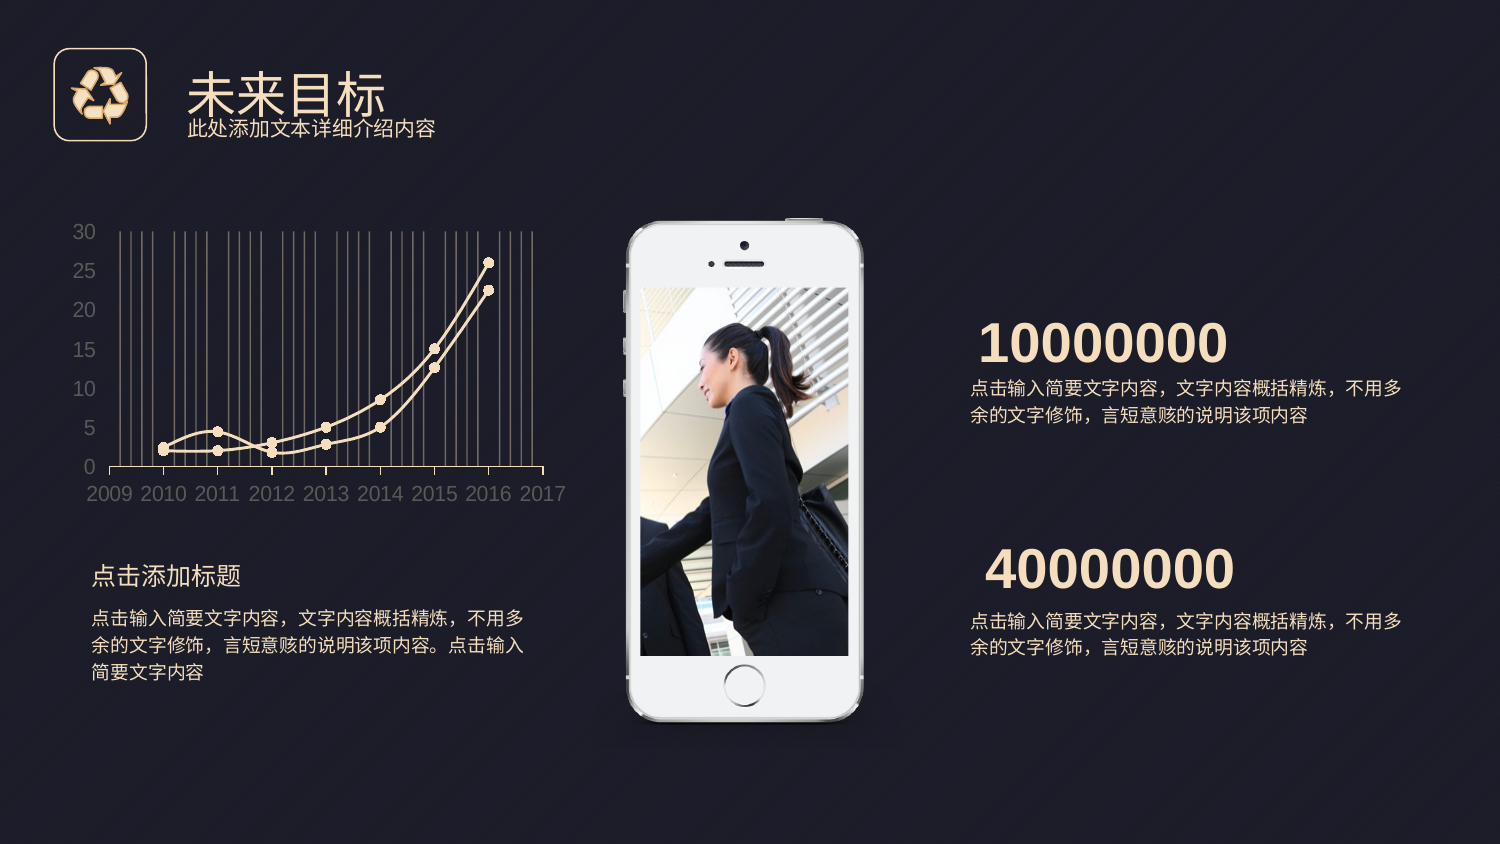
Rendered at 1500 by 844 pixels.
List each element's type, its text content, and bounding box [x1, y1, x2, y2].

text_box 未来目标 [171, 43, 526, 131]
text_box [72, 218, 567, 702]
picture [589, 188, 899, 748]
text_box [962, 284, 1405, 683]
text_box 此处添加文本详细介绍内容 [172, 103, 457, 146]
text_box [53, 48, 147, 141]
